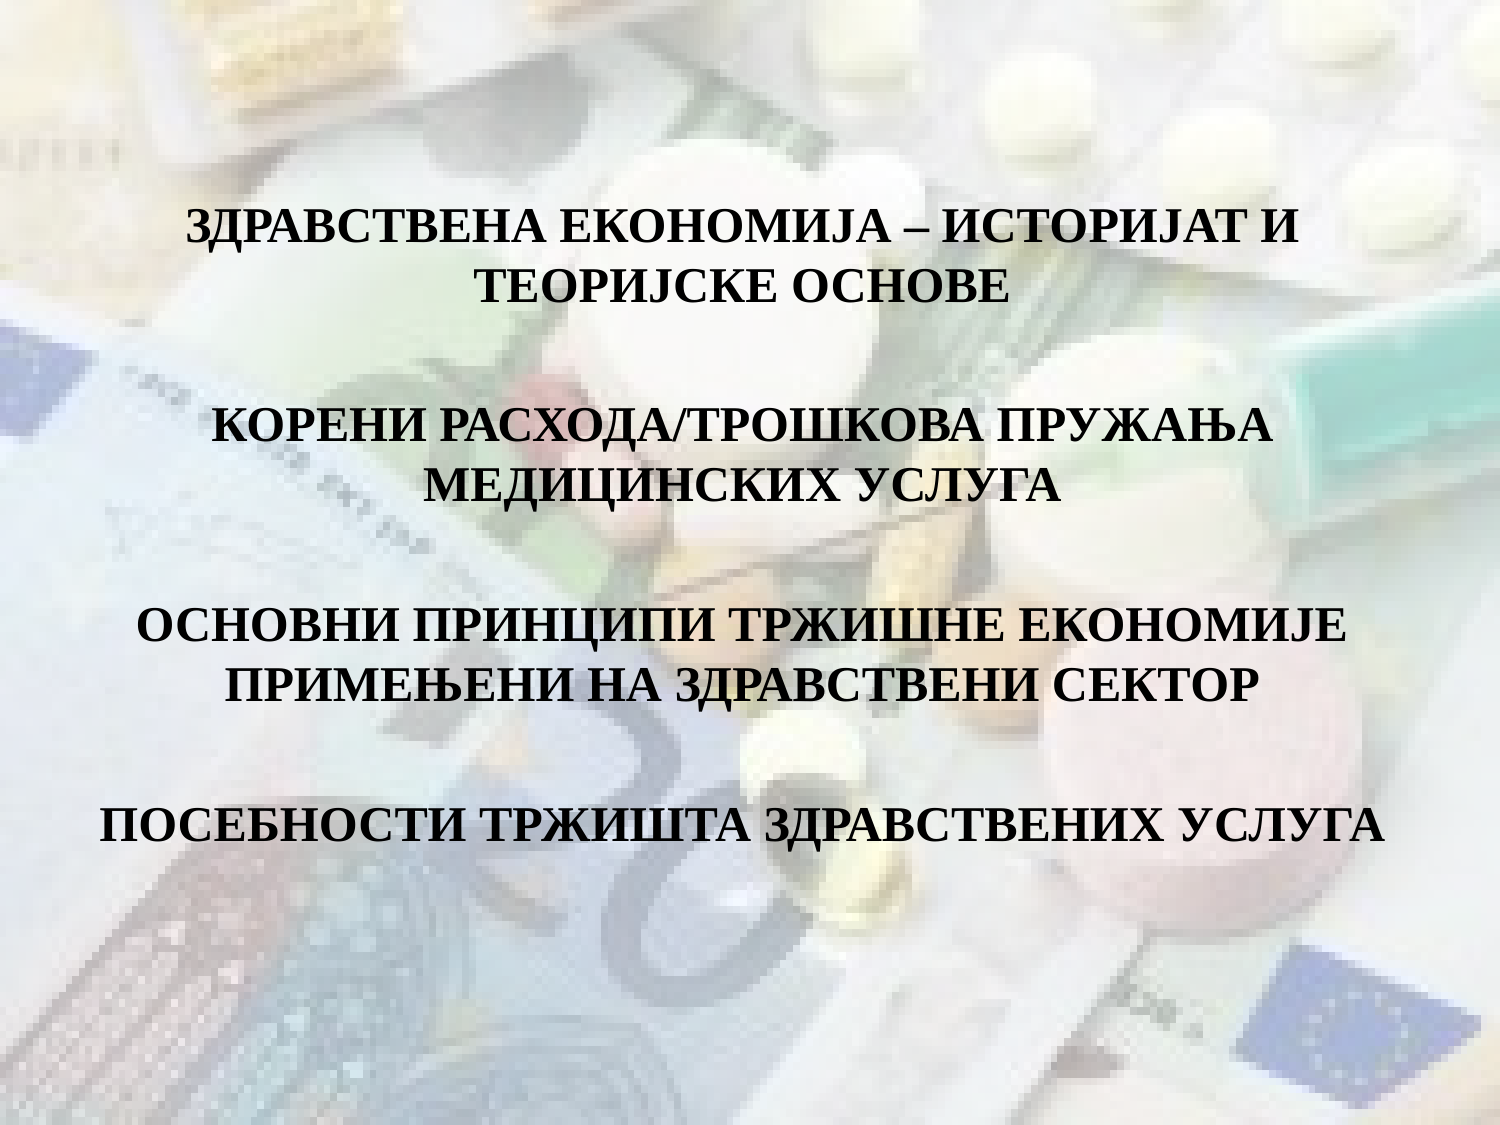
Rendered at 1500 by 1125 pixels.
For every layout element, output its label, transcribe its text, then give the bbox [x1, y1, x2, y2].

subtitle ЗДРАВСТВЕНА ЕКОНОМИЈА – ИСТОРИЈАТ И ТЕОРИЈСКЕ ОСНОВЕ КОРЕНИ РАСХОДА/ТРОШКОВА ПРУЖАЊА МЕДИЦИНСКИХ УСЛУГА ОСНОВНИ ПРИНЦИПИ ТРЖИШНЕ ЕКОНОМИЈЕ ПРИМЕЊЕНИ НА ЗДРАВСТВЕНИ СЕКТОР ПОСЕБНОСТИ ТРЖИШТА ЗДРАВСТВЕНИХ УСЛУГА [64, 184, 1420, 790]
